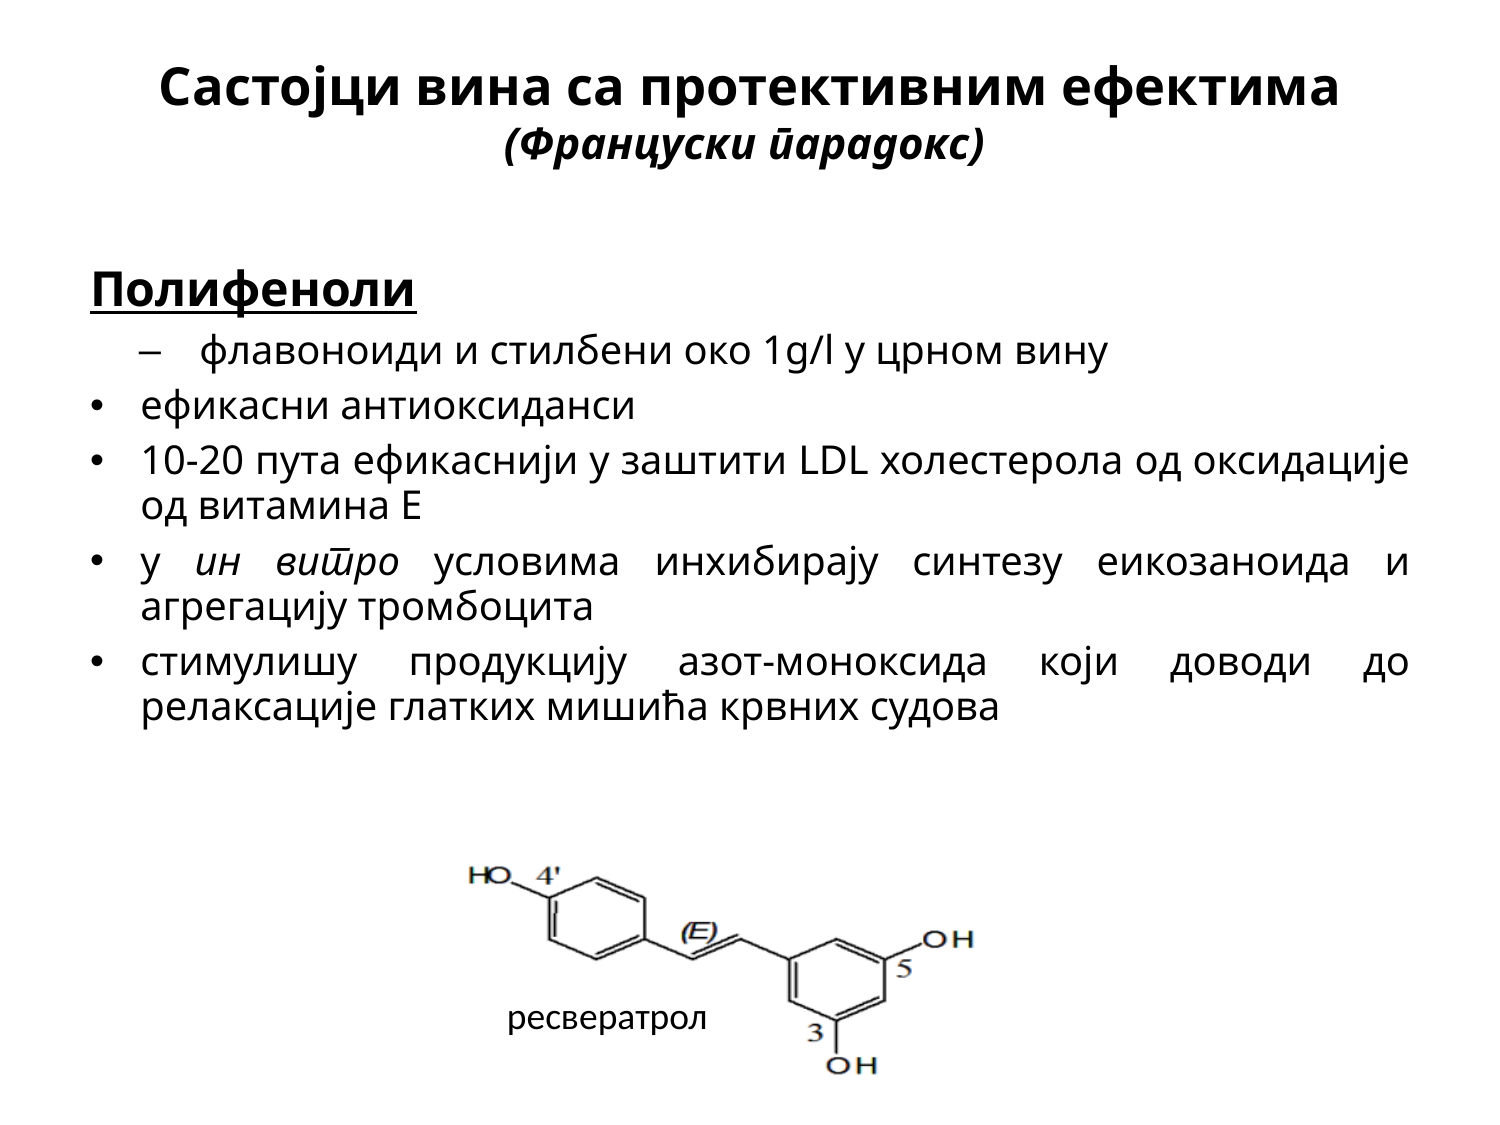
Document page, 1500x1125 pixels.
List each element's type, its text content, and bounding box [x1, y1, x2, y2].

picture [468, 855, 976, 1081]
list Полифеноли флавоноиди и стилбени око 1g/l у црном вину ефикасни антиоксиданси 10-20 пута ефикаснији у заштити LDL холестерола од оксидације од витамина Е у ин витро условима инхибирају синтезу еикозаноида и агрегацију тромбоцита стимулишу продукцију азот-моноксида који доводи до релаксације глатких мишића крвних судова [75, 255, 1425, 739]
title Састојци вина са протективним ефектима (Француски парадокс) [75, 45, 1425, 176]
